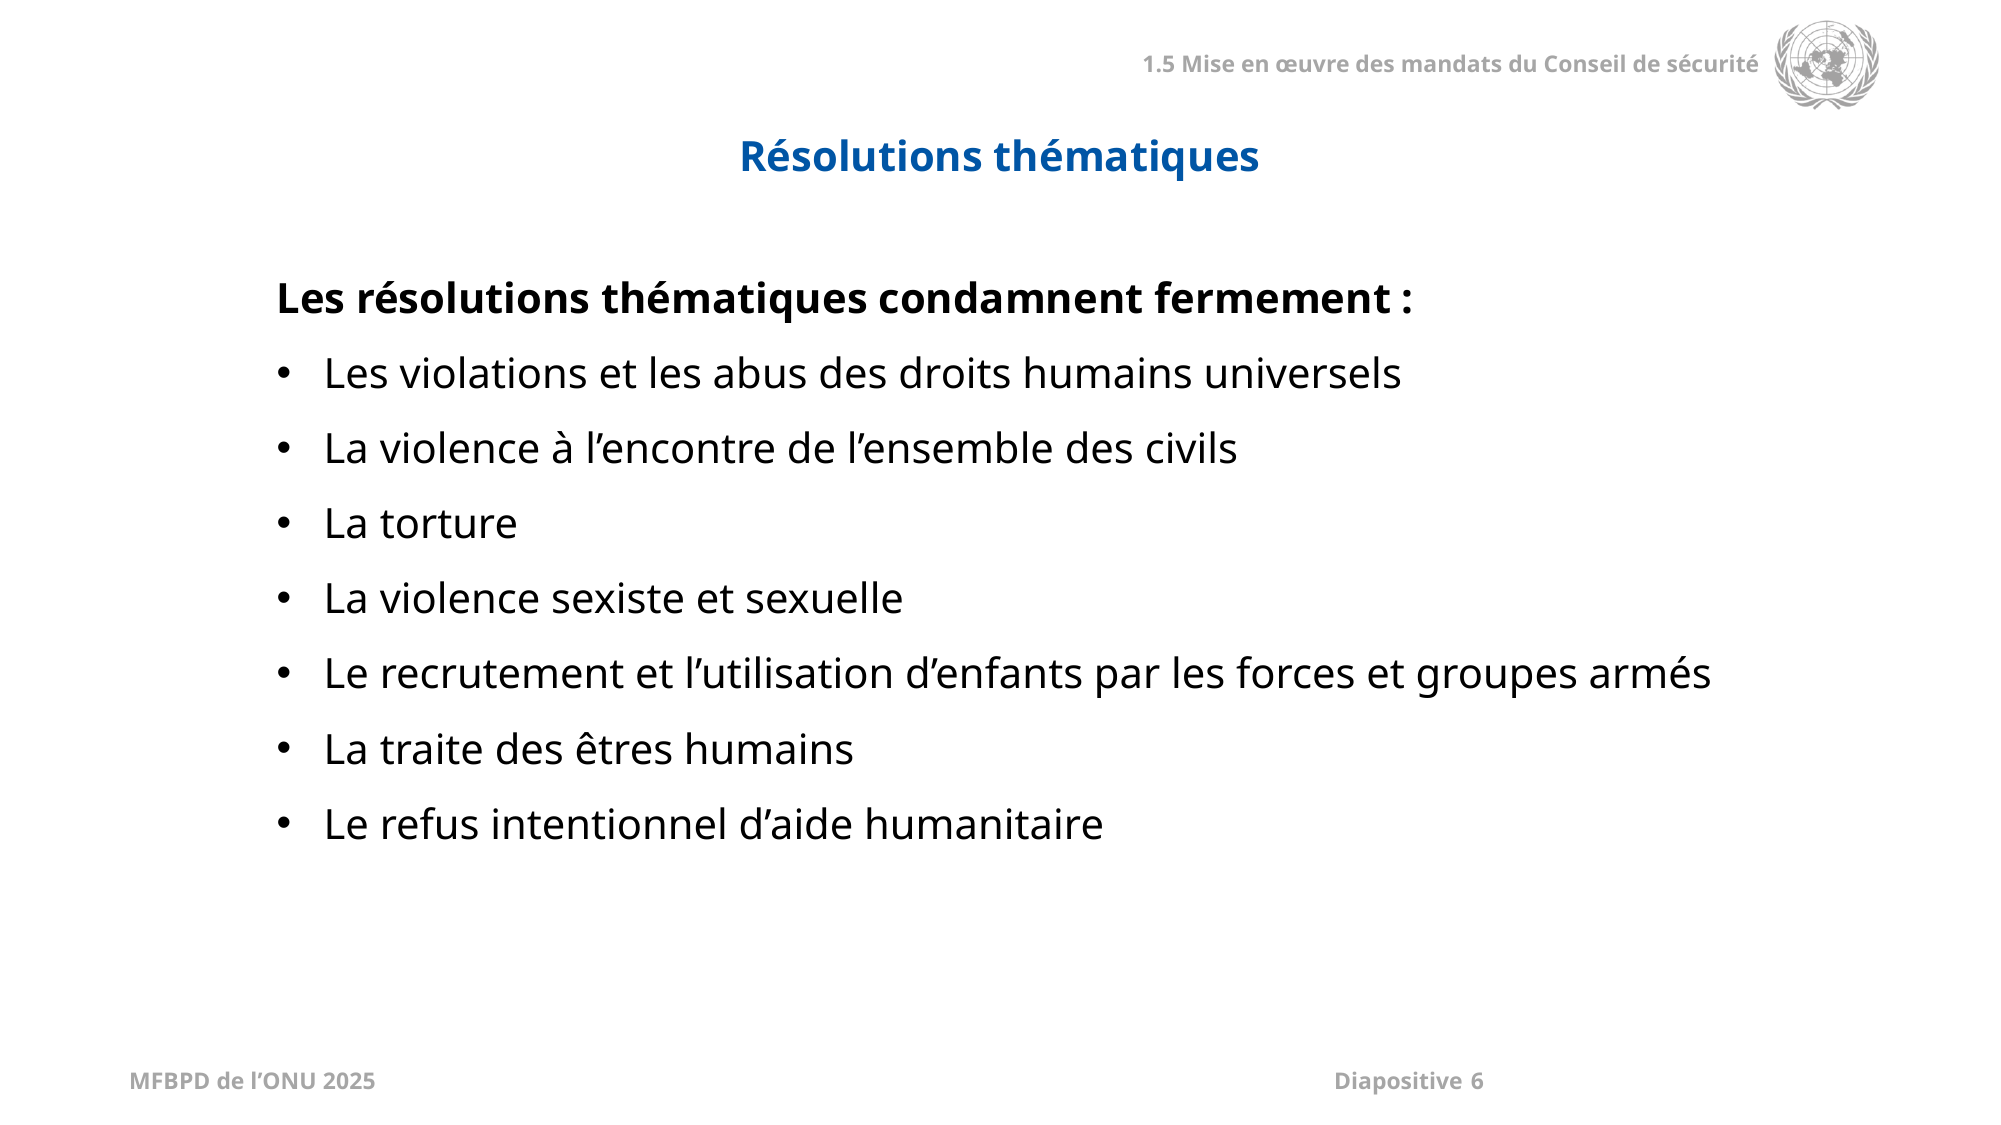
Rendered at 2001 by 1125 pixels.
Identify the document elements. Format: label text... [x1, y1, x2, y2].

text_box Les résolutions thématiques condamnent fermement : Les violations et les abus des droits humains universels La violence à l’encontre de l’ensemble des civils La torture La violence sexiste et sexuelle Le recrutement et l’utilisation d’enfants par les forces et groupes armés La traite des êtres humains Le refus intentionnel d’aide humanitaire [261, 264, 1739, 855]
text_box Résolutions thématiques [337, 122, 1662, 188]
